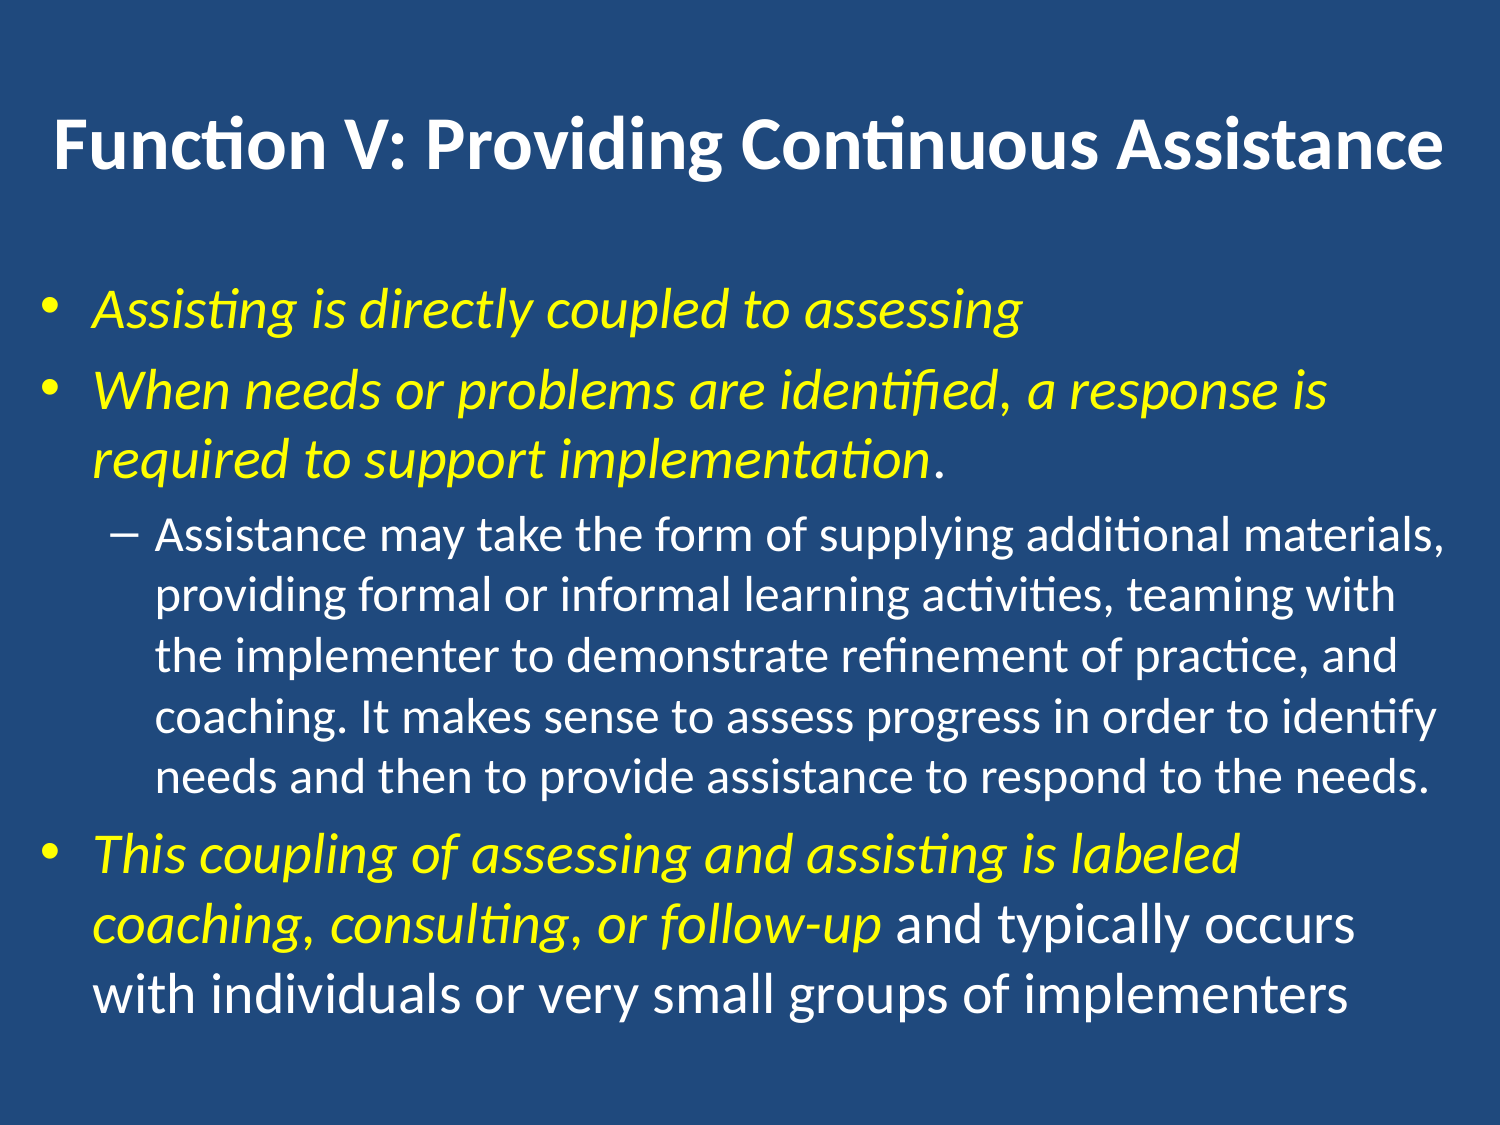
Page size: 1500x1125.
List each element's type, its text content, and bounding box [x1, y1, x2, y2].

list Assisting is directly coupled to assessing When needs or problems are identified, a response is required to support implementation. Assistance may take the form of supplying additional materials, providing formal or informal learning activities, teaming with the implementer to demonstrate refinement of practice, and coaching. It makes sense to assess progress in order to identify needs and then to provide assistance to respond to the needs. This coupling of assessing and assisting is labeled coaching, consulting, or follow-up and typically occurs with individuals or very small groups of implementers [24, 262, 1475, 1088]
title Function V: Providing Continuous Assistance [24, 45, 1475, 233]
